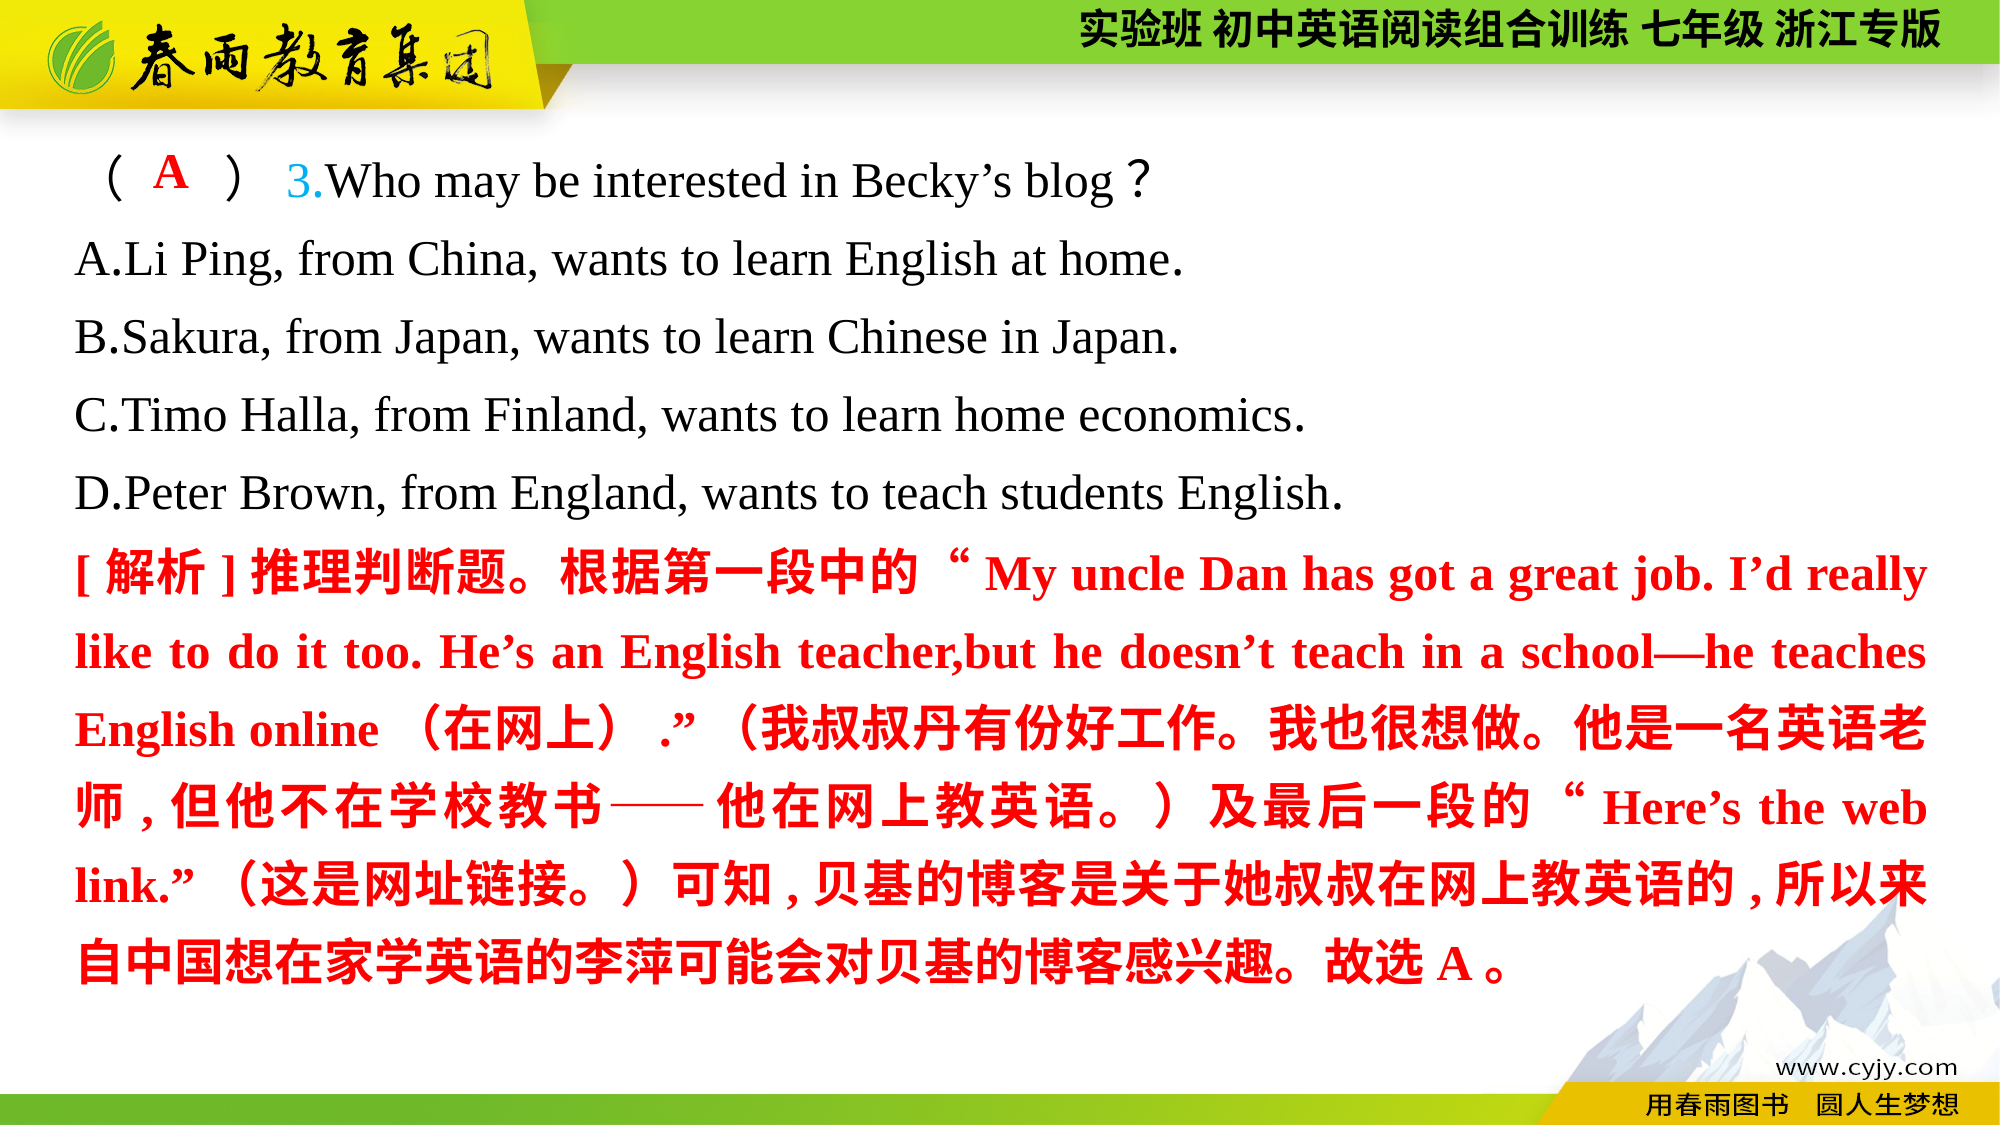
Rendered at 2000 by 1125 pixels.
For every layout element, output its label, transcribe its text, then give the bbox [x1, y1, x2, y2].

list （ ）3.Who may be interested in Becky’s blog？ A.Li Ping, from China, wants to learn English at home. B.Sakura, from Japan, wants to learn Chinese in Japan. C.Timo Halla, from Finland, wants to learn home economics. D.Peter Brown, from England, wants to teach students English. [59, 122, 1944, 515]
text_box A [138, 130, 204, 206]
text_box [解析]推理判断题。根据第一段中的“My uncle Dan has got a great job. I’d really like to do it too. He’s an English teacher,but he doesn’t teach in a school—he teaches English online（在网上）.”（我叔叔丹有份好工作。我也很想做。他是一名英语老师,但他不在学校教书——他在网上教英语。）及最后一段的“Here’s the web link.”（这是网址链接。）可知,贝基的博客是关于她叔叔在网上教英语的,所以来自中国想在家学英语的李萍可能会对贝基的博客感兴趣。故选A。 [59, 515, 1944, 998]
picture [0, 0, 2000, 1125]
